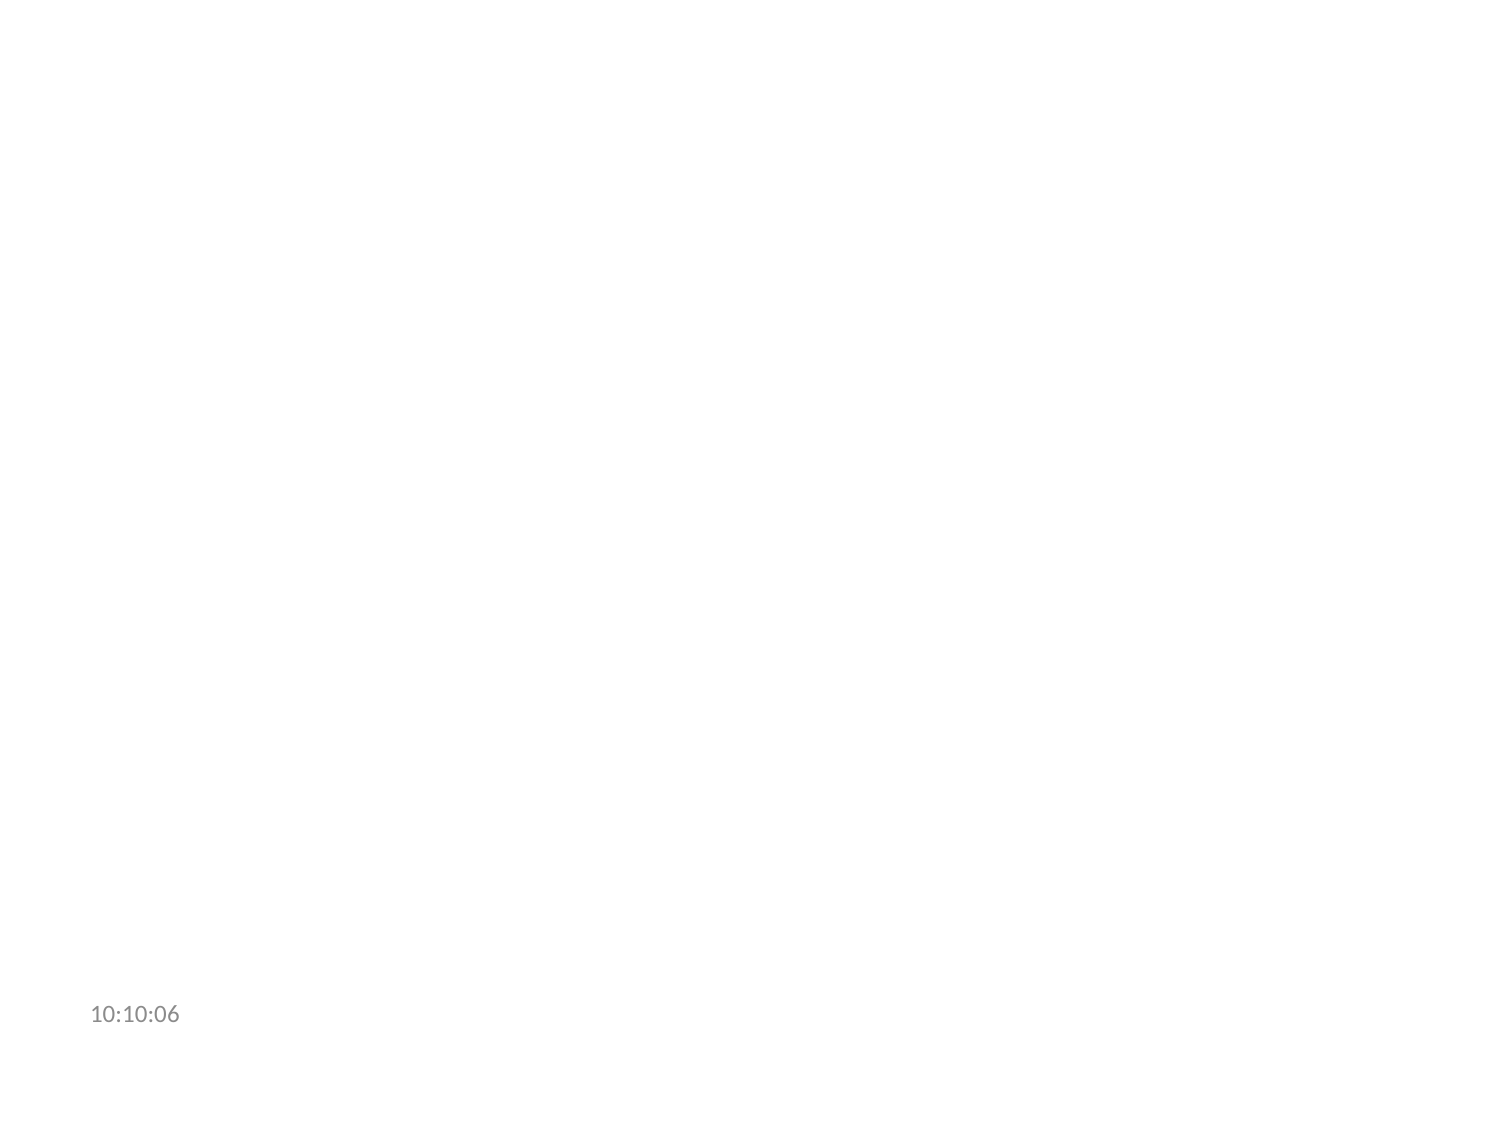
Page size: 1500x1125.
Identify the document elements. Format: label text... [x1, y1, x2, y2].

text_box 15:35:09 [75, 982, 425, 1043]
